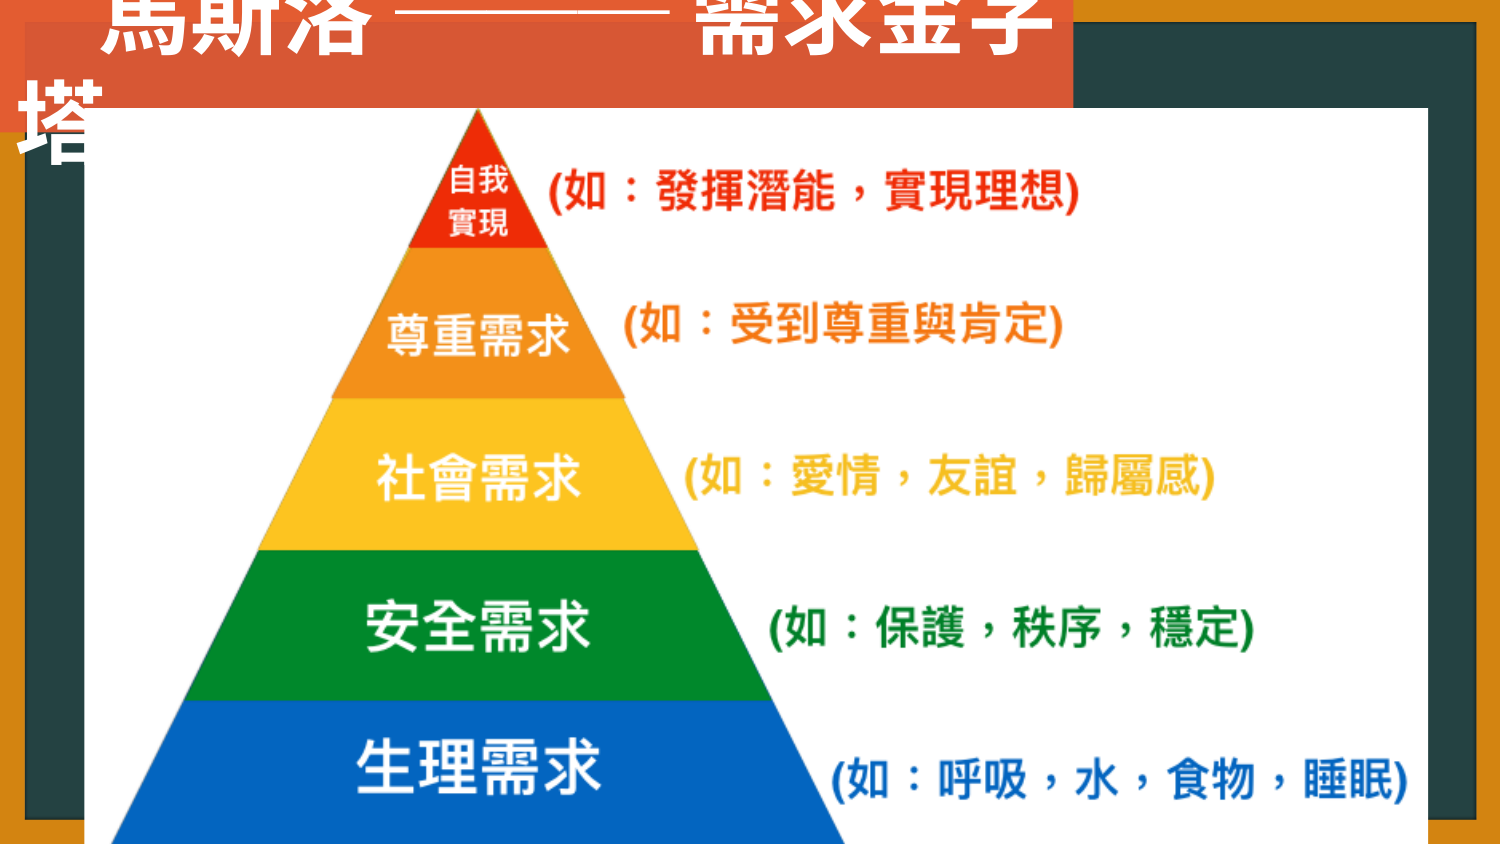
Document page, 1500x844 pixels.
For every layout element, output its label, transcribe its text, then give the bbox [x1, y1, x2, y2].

picture [0, 0, 1500, 844]
text_box 馬斯洛 ─── 需求金字塔 [0, 0, 1074, 133]
